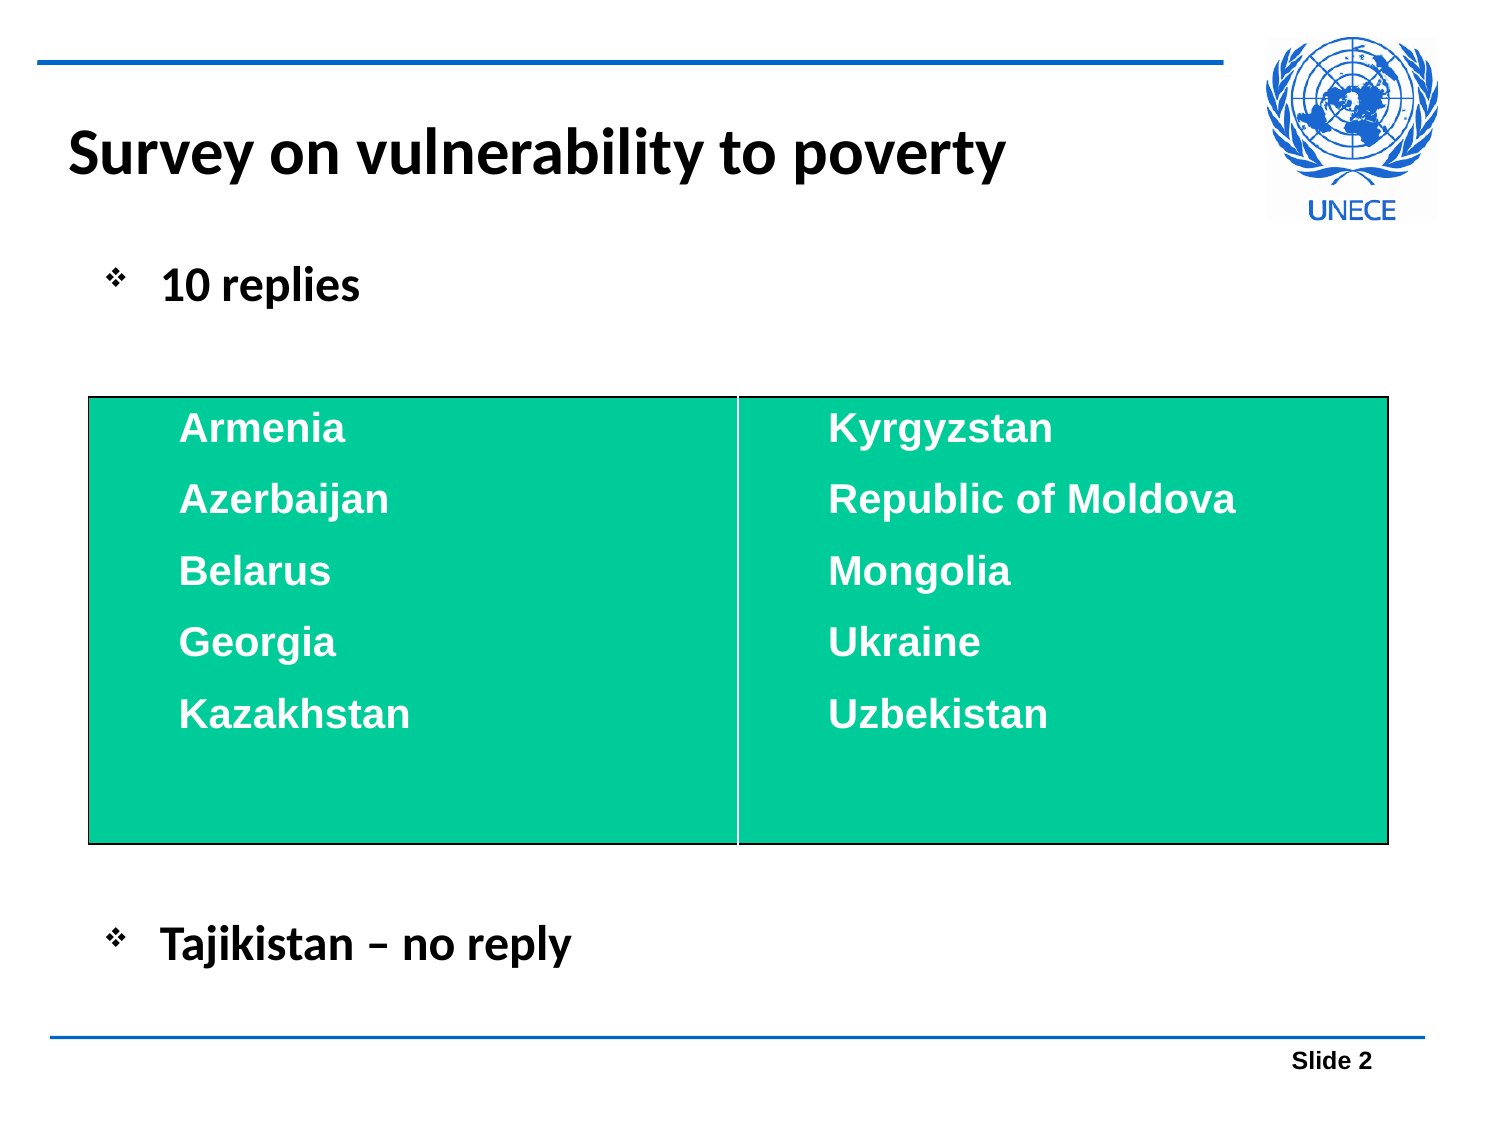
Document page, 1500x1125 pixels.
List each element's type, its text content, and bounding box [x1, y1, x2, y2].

list 10 replies Tajikistan – no reply [88, 845, 1389, 1035]
table_header Kyrgyzstan Republic of Moldova Mongolia Ukraine Uzbekistan [739, 398, 1387, 843]
picture [1266, 37, 1438, 221]
table_header Armenia Azerbaijan Belarus Georgia Kazakhstan [89, 398, 737, 843]
list 10 replies Tajikistan – no reply [88, 243, 1389, 396]
title Survey on vulnerability to poverty [53, 66, 1216, 229]
